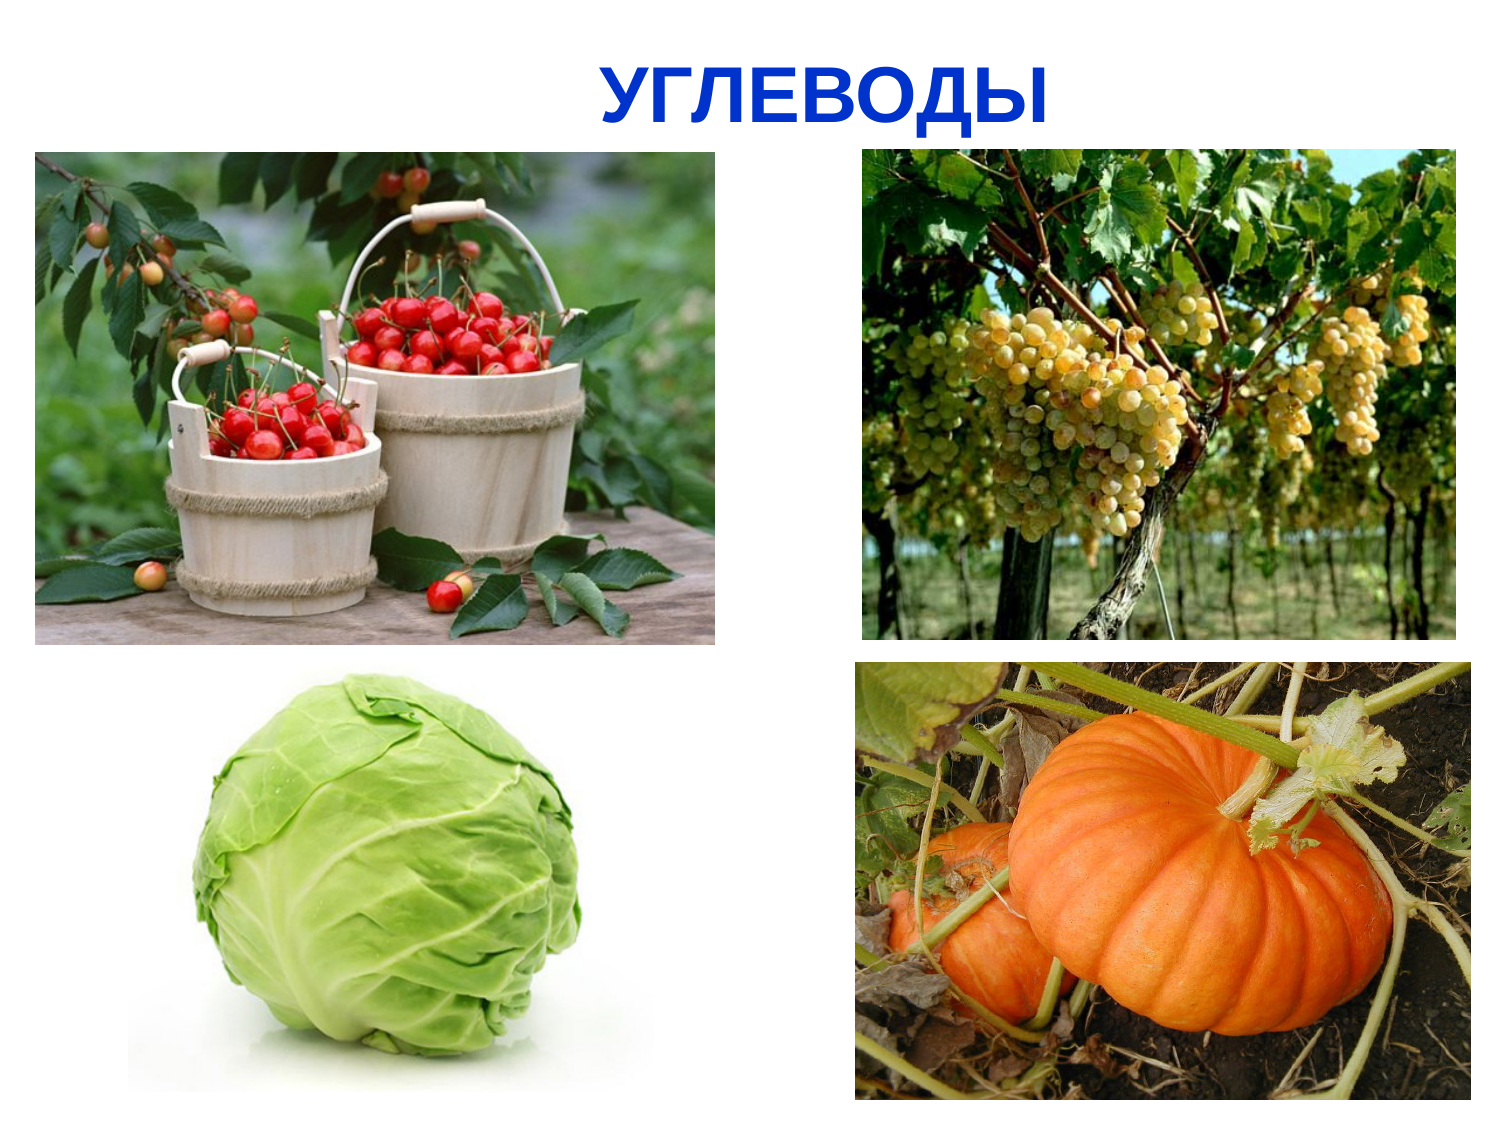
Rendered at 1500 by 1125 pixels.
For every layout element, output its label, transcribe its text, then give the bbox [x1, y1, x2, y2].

text_box УГЛЕВОДЫ [249, 31, 1400, 150]
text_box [34, 152, 716, 645]
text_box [855, 662, 1471, 1100]
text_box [862, 149, 1456, 641]
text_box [128, 652, 654, 1093]
